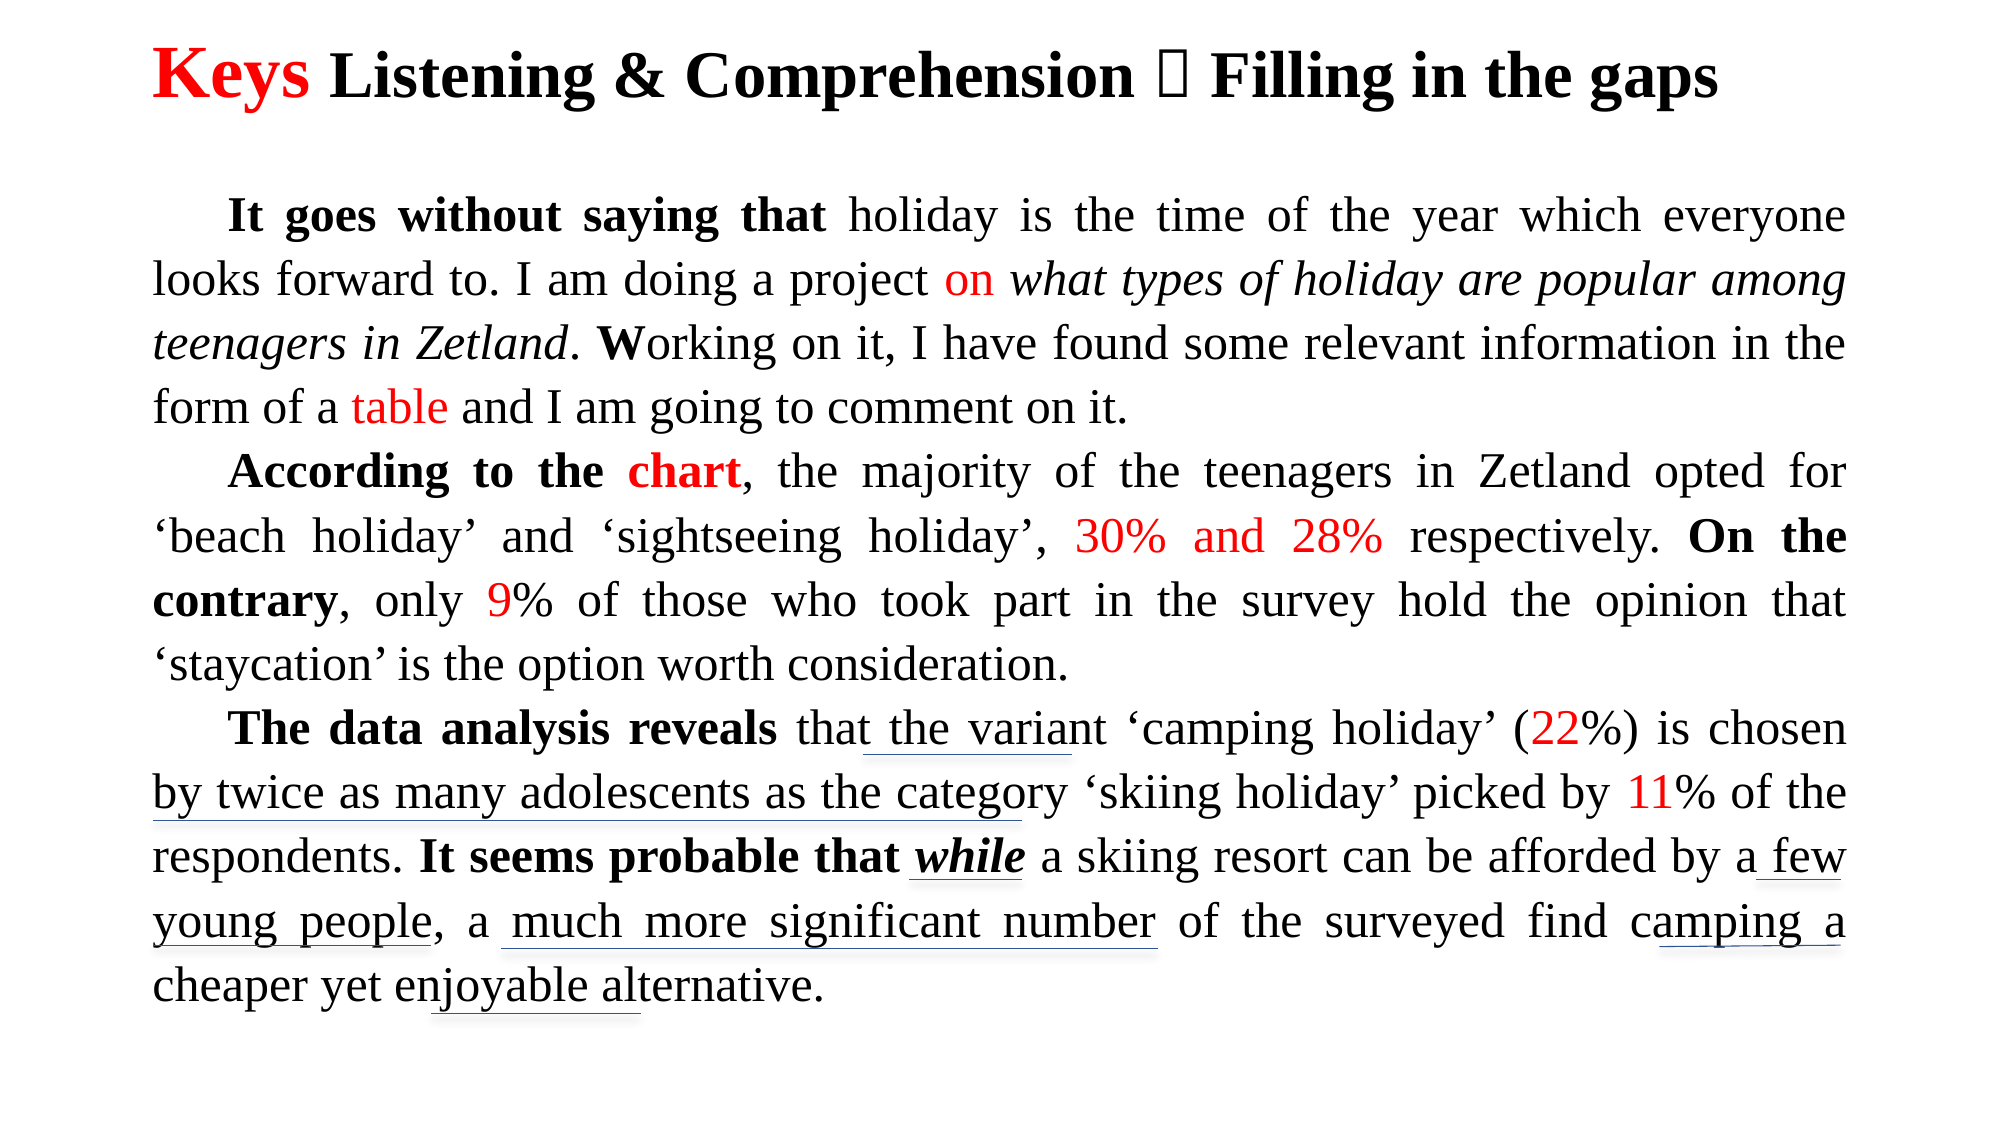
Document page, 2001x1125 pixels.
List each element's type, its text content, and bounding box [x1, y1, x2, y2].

list It goes without saying that holiday is the time of the year which everyone looks forward to. I am doing a project on what types of holiday are popular among teenagers in Zetland. Working on it, I have found some relevant information in the form of a table and I am going to comment on it. According to the chart, the majority of the teenagers in Zetland opted for ‘beach holiday’ and ‘sightseeing holiday’, 30% and 28% respectively. On the contrary, only 9% of those who took part in the survey hold the opinion that ‘staycation’ is the option worth consideration. The data analysis reveals that the variant ‘camping holiday’ (22%) is chosen by twice as many adolescents as the category ‘skiing holiday’ picked by 11% of the respondents. It seems probable that while a skiing resort can be afforded by a few young people, a much more significant number of the surveyed find camping a cheaper yet enjoyable alternative. [137, 169, 1863, 1014]
title Keys Listening & Comprehension  Filling in the gaps [137, 19, 1863, 127]
